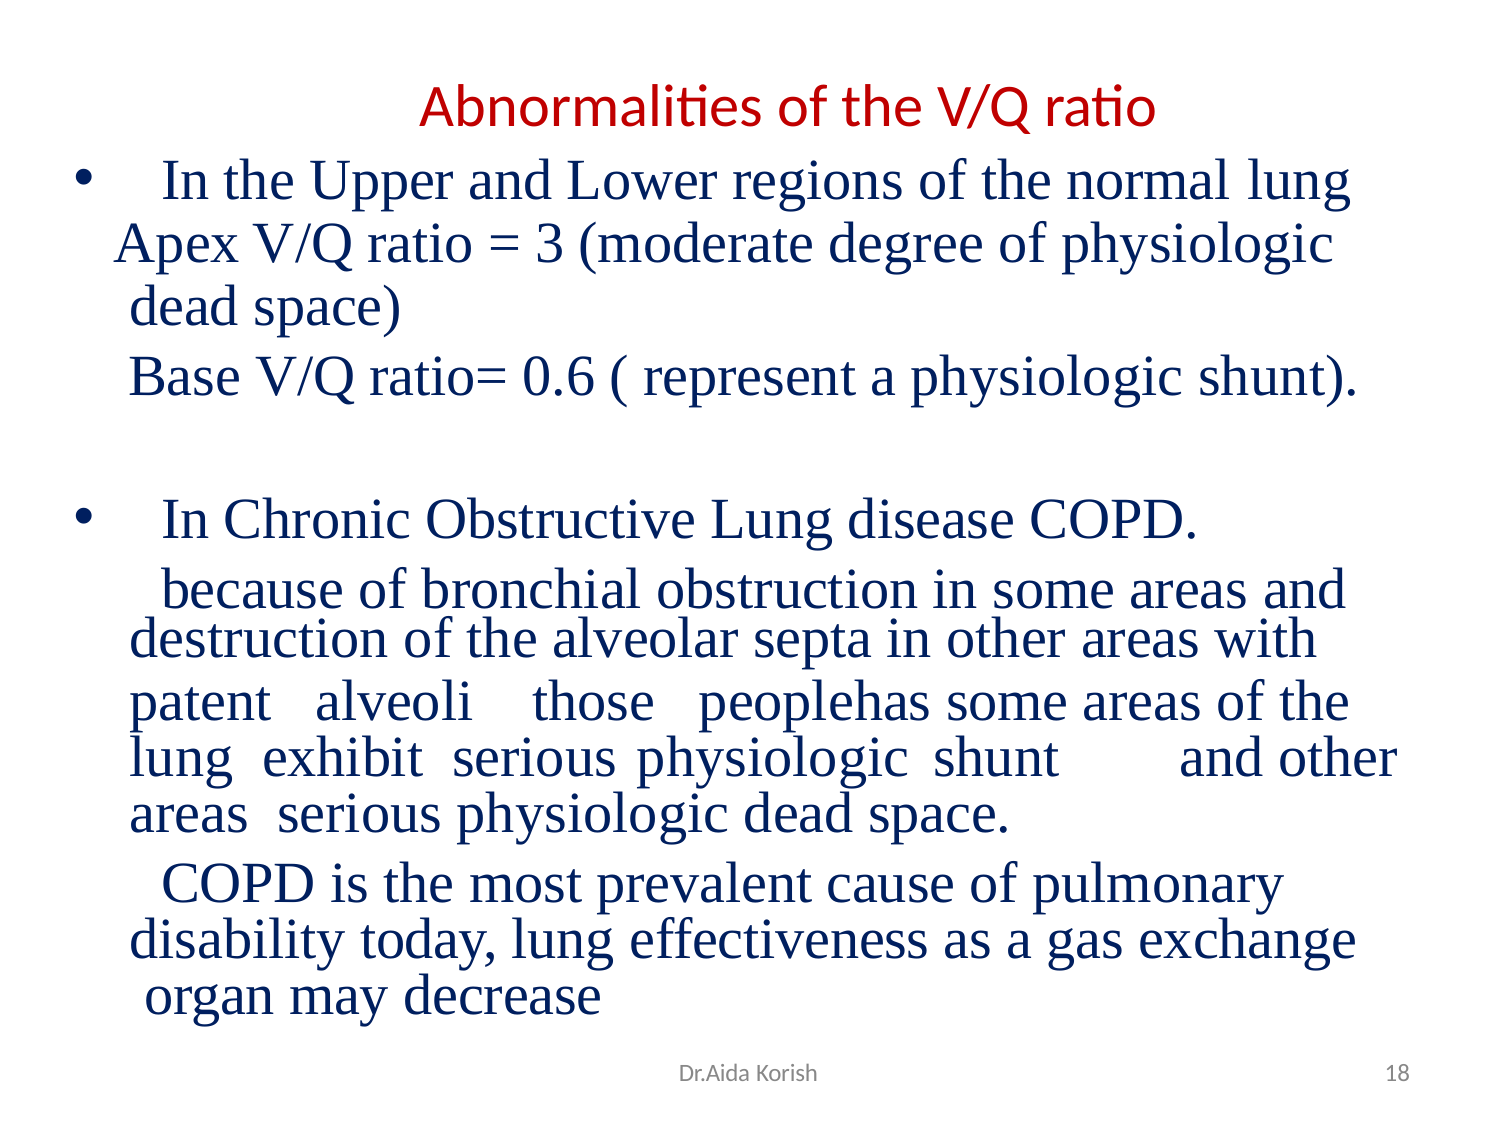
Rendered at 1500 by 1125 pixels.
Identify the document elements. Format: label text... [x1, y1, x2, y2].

title Abnormalities of the V/Q ratio [293, 57, 1207, 148]
slide_number 10 [1380, 1060, 1415, 1125]
footer Dr.Aida Korish [676, 1060, 824, 1125]
text_box In the Upper and Lower regions of the normal lung Apex V/Q ratio = 3 (moderate degree of physiologic dead space) Base V/Q ratio= 0.6 ( represent a physiologic shunt). In Chronic Obstructive Lung disease COPD. because of bronchial obstruction in some areas and destruction of the alveolar septa in other areas with patent alveoli those people has some areas of the lung exhibit serious physiologic shunt and other areas serious physiologic dead space. COPD is the most prevalent cause of pulmonary disability today, lung effectiveness as a gas exchange organ may decrease [71, 148, 1415, 1027]
